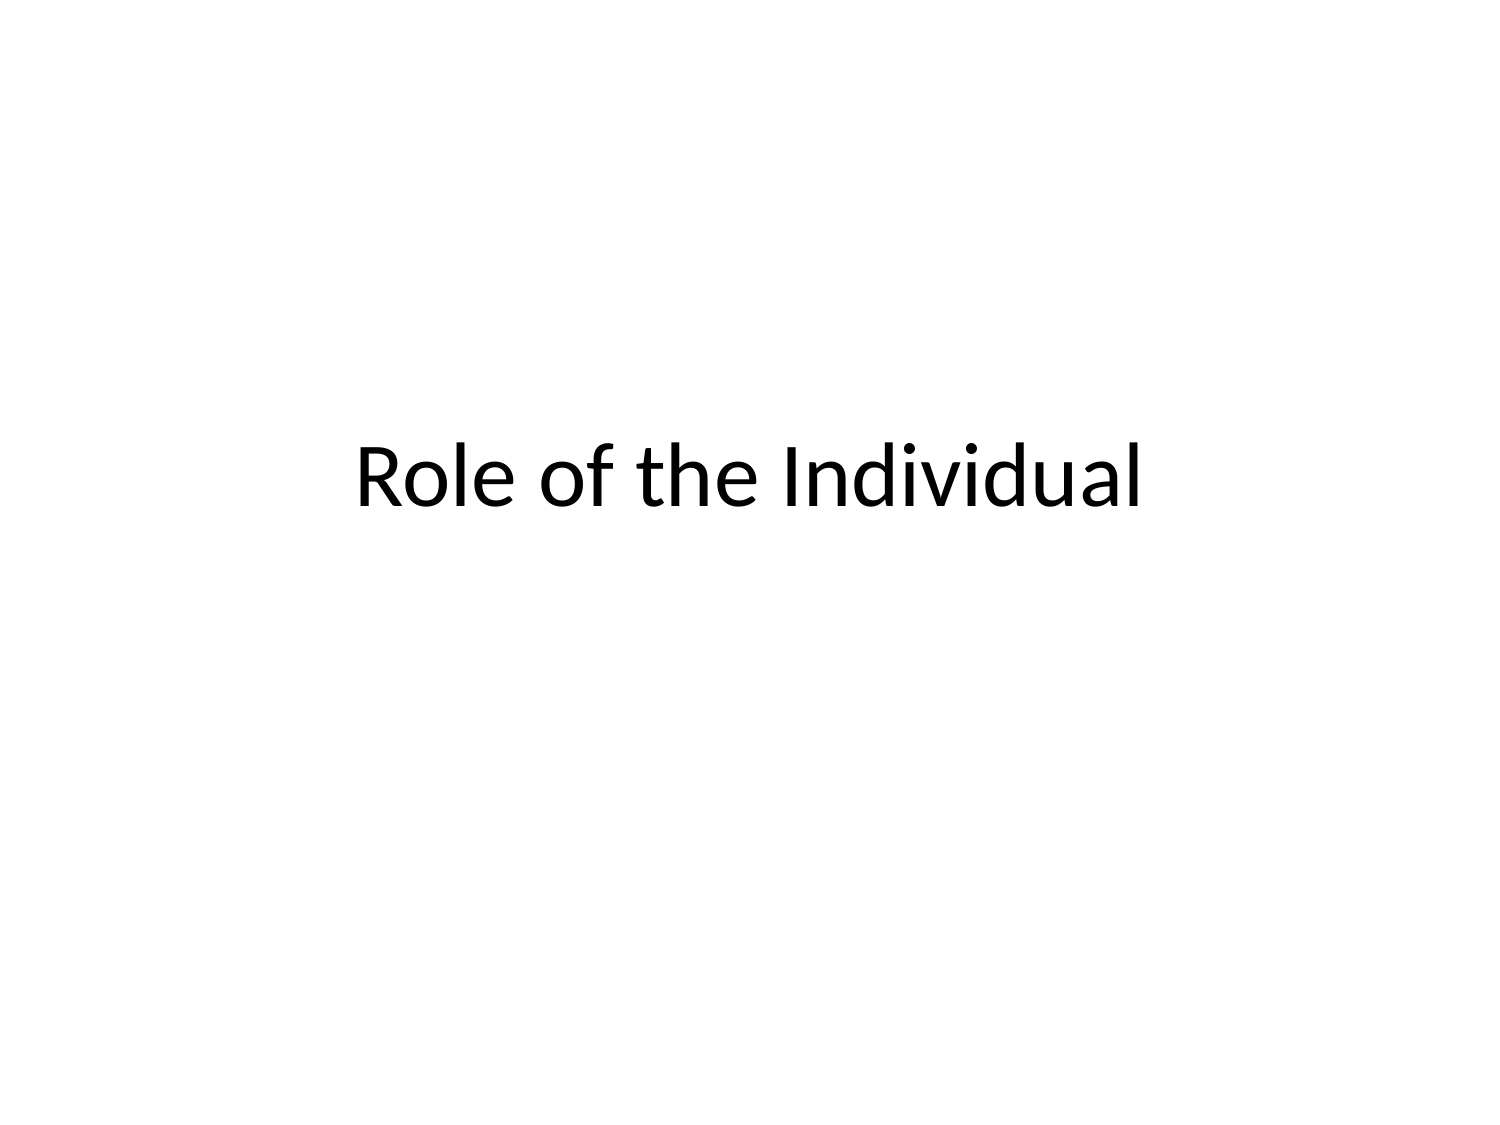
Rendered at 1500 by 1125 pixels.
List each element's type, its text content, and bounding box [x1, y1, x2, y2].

title Role of the Individual [112, 349, 1388, 591]
